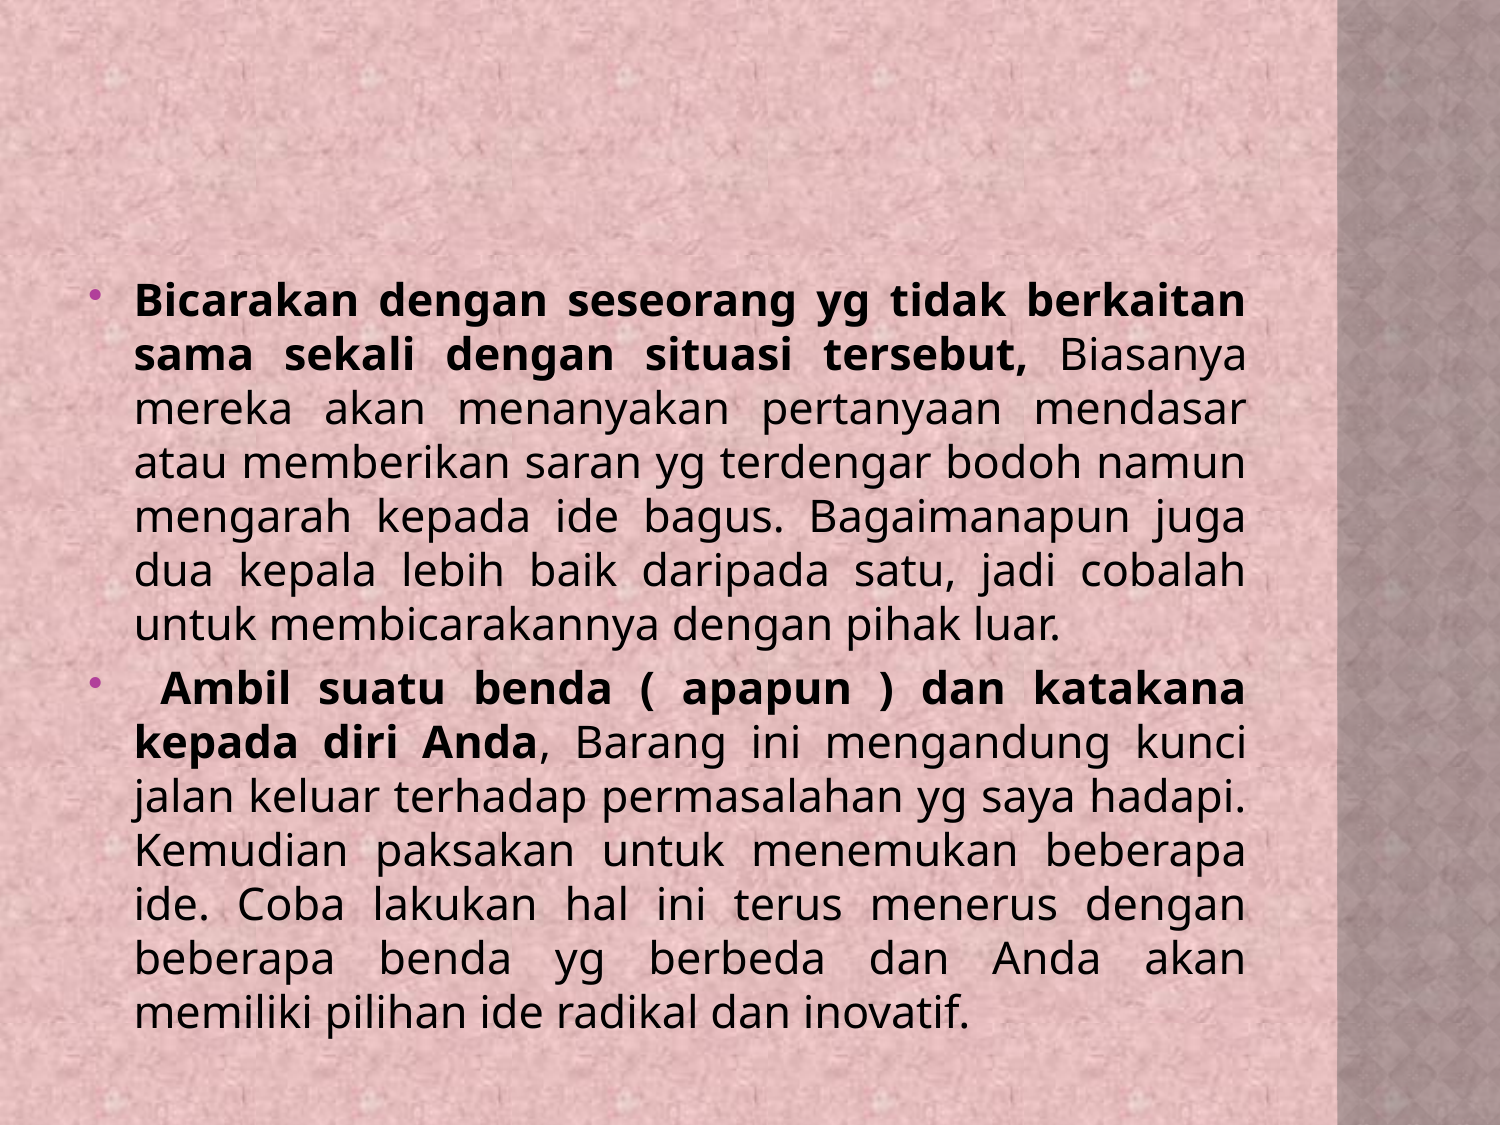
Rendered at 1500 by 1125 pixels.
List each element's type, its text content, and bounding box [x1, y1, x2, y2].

list Bicarakan dengan seseorang yg tidak berkaitan sama sekali dengan situasi tersebut, Biasanya mereka akan menanyakan pertanyaan mendasar atau memberikan saran yg terdengar bodoh namun mengarah kepada ide bagus. Bagaimanapun juga dua kepala lebih baik daripada satu, jadi cobalah untuk membicarakannya dengan pihak luar. Ambil suatu benda ( apapun ) dan katakana kepada diri Anda, Barang ini mengandung kunci jalan keluar terhadap permasalahan yg saya hadapi. Kemudian paksakan untuk menemukan beberapa ide. Coba lakukan hal ini terus menerus dengan beberapa benda yg berbeda dan Anda akan memiliki pilihan ide radikal dan inovatif. [75, 264, 1263, 1059]
picture [0, 0, 1500, 1125]
